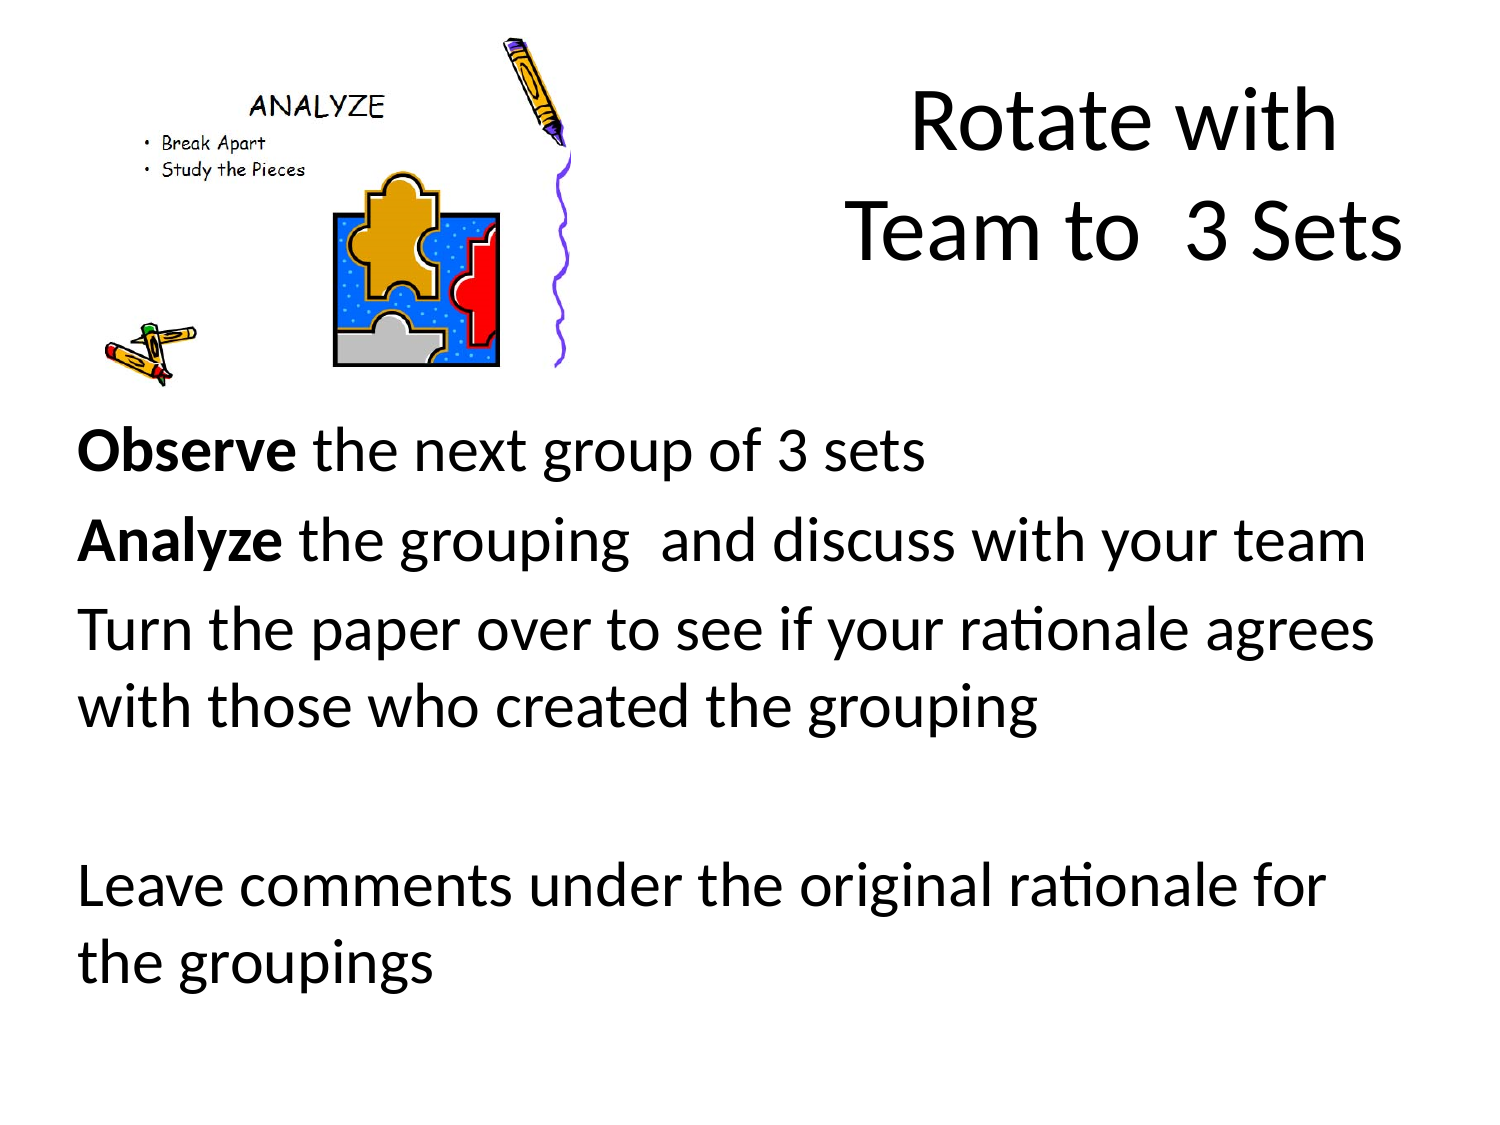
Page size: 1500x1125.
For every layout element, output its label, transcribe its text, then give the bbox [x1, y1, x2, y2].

title Rotate with Team to 3 Sets [800, 50, 1450, 288]
picture [105, 37, 572, 388]
list Observe the next group of 3 sets Analyze the grouping and discuss with your team Turn the paper over to see if your rationale agrees with those who created the grouping Leave comments under the original rationale for the groupings [62, 399, 1413, 1068]
